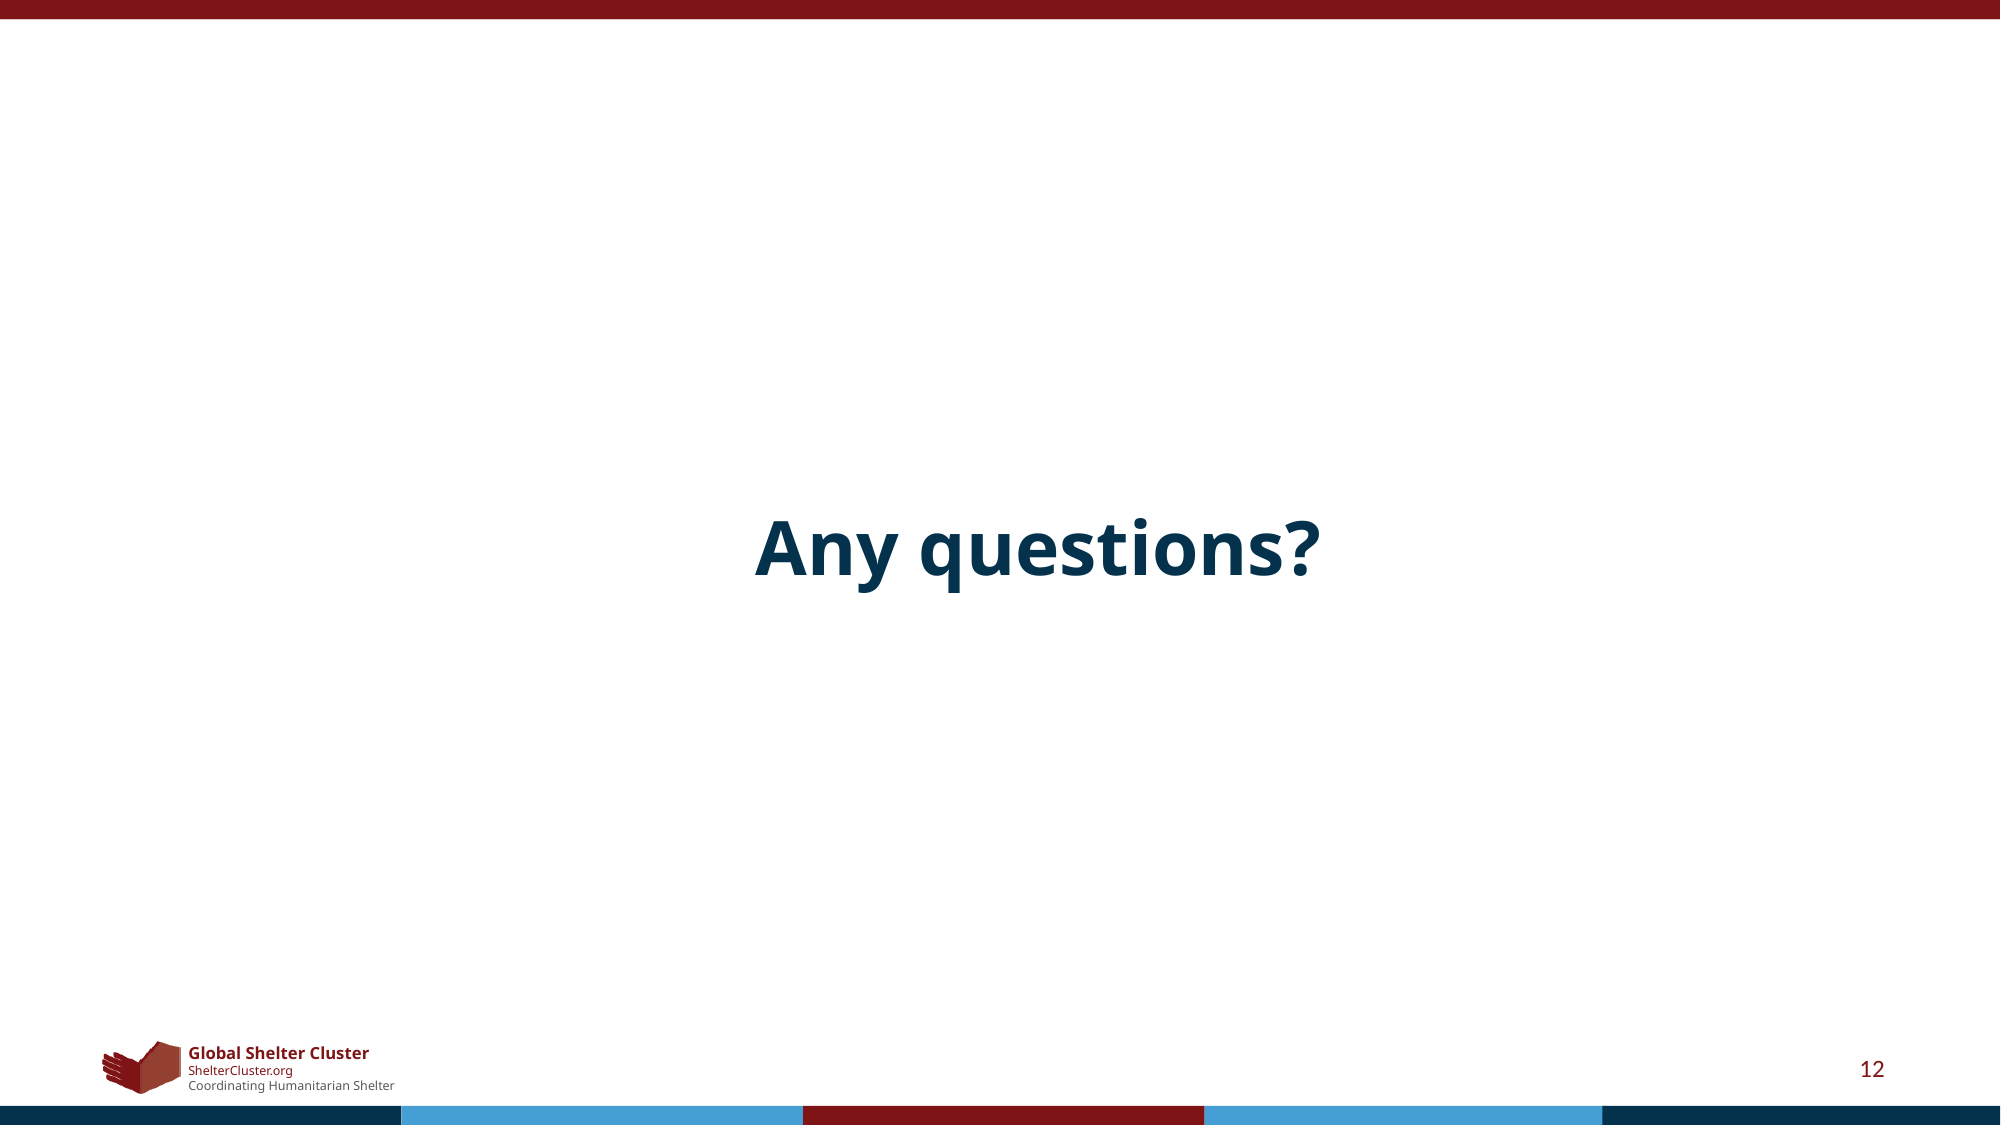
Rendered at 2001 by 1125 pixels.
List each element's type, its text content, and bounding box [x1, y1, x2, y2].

picture [102, 1041, 181, 1094]
slide_number 12 [1433, 1037, 1900, 1098]
title Any questions? [138, 451, 1939, 640]
